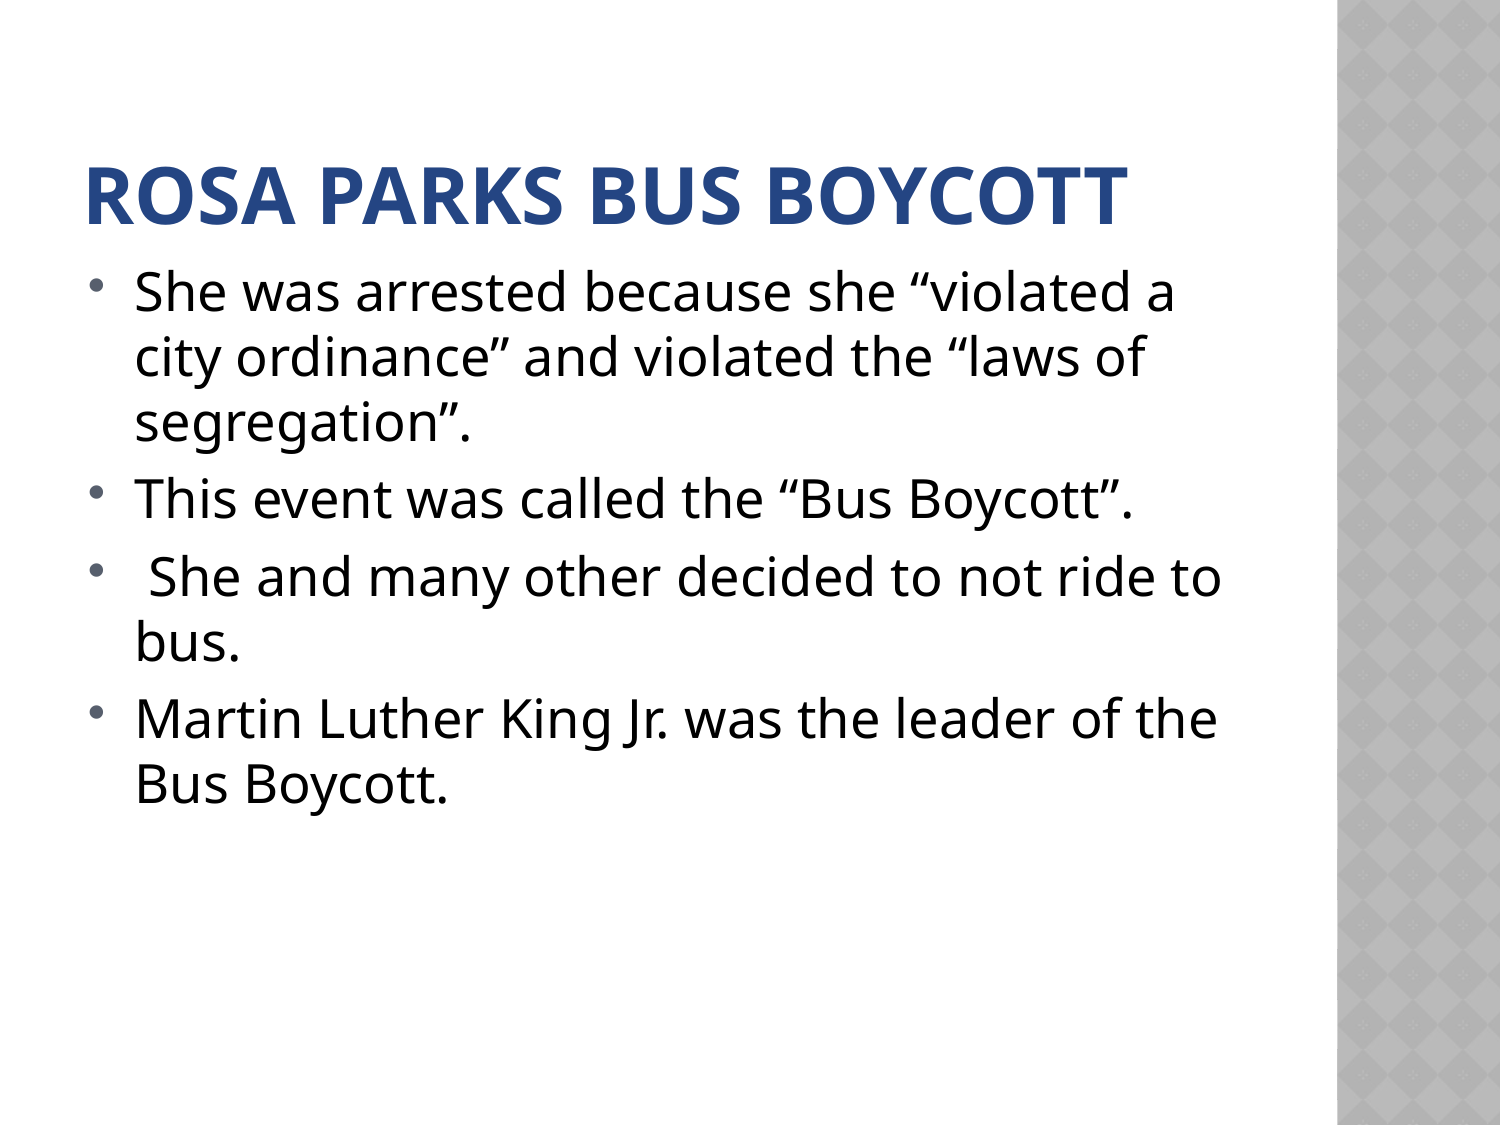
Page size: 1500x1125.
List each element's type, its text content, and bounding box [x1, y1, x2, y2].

list She was arrested because she “violated a city ordinance” and violated the “laws of segregation”. This event was called the “Bus Boycott”. She and many other decided to not ride to bus. Martin Luther King Jr. was the leader of the Bus Boycott. [75, 249, 1263, 1045]
title Rosa parks bus boycott [75, 52, 1263, 240]
